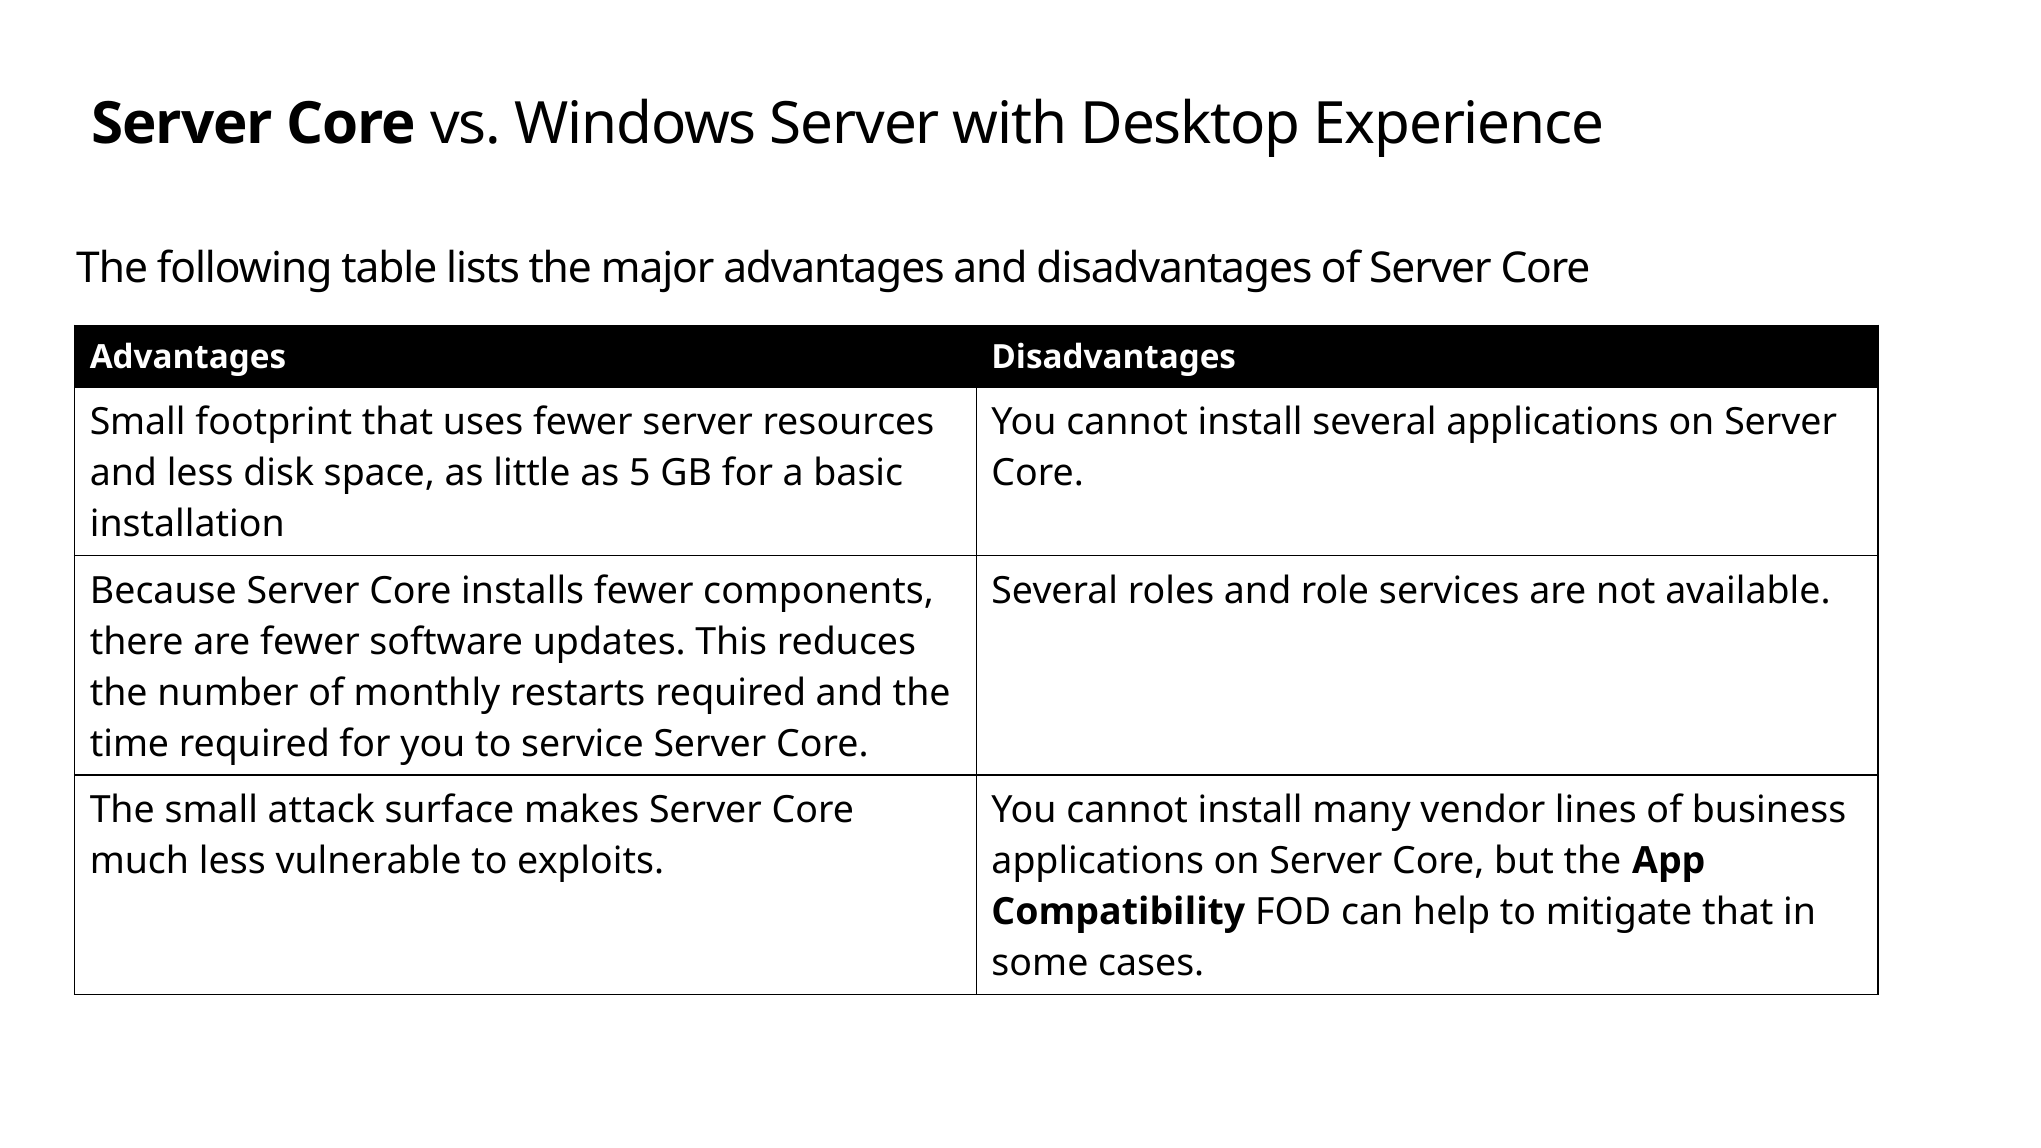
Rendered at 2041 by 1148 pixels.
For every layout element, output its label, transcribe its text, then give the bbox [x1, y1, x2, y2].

list The following table lists the major advantages and disadvantages of Server Core [76, 240, 1970, 1074]
table_cell Small footprint that uses fewer server resources and less disk space, as little as 5 GB for a basic installation [75, 388, 976, 555]
table_cell The small attack surface makes Server Core much less vulnerable to exploits. [75, 776, 976, 994]
table_cell You cannot install several applications on Server Core. [977, 388, 1877, 555]
table_header Disadvantages [976, 326, 1877, 387]
table_cell Because Server Core installs fewer components, there are fewer software updates. This reduces the number of monthly restarts required and the time required for you to service Server Core. [75, 556, 976, 774]
title Server Core vs. Windows Server with Desktop Experience [76, 93, 1968, 161]
table_header Advantages [75, 326, 976, 387]
table_cell Several roles and role services are not available. [977, 556, 1877, 774]
table_cell You cannot install many vendor lines of business applications on Server Core, but the App Compatibility FOD can help to mitigate that in some cases. [977, 776, 1877, 994]
